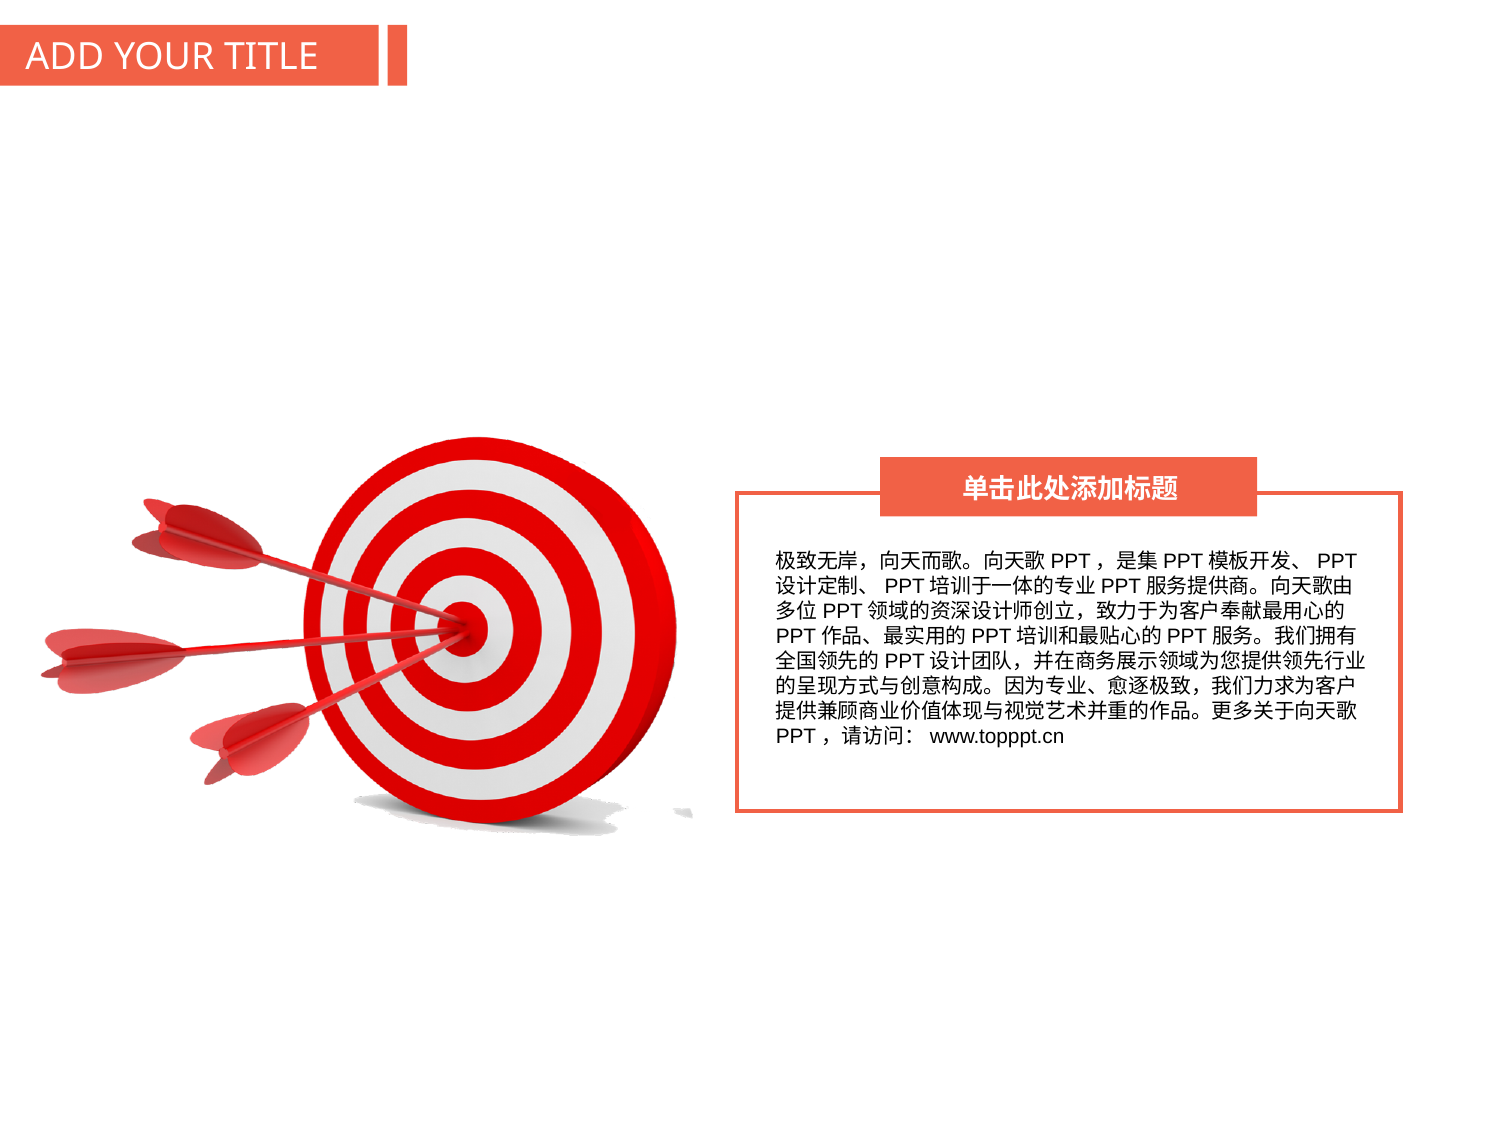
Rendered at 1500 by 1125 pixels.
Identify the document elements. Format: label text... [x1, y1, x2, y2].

text_box [387, 24, 408, 86]
text_box ADD YOUR TITLE HERE [10, 24, 368, 130]
text_box [368, 24, 379, 86]
text_box 极致无岸，向天而歌。向天歌PPT，是集PPT模板开发、PPT设计定制、PPT培训于一体的专业PPT服务提供商。向天歌由多位PPT领域的资深设计师创立，致力于为客户奉献最用心的PPT作品、最实用的PPT培训和最贴心的PPT服务。我们拥有全国领先的PPT设计团队，并在商务展示领域为您提供领先行业的呈现方式与创意构成。因为专业、愈逐极致，我们力求为客户提供兼顾商业价值体现与视觉艺术并重的作品。更多关于向天歌PPT，请访问：www.topppt.cn [761, 540, 1382, 755]
text_box [737, 492, 1401, 812]
picture [23, 409, 699, 857]
text_box 单击此处添加标题 [947, 463, 1217, 512]
text_box [0, 24, 10, 86]
text_box [880, 457, 1258, 517]
